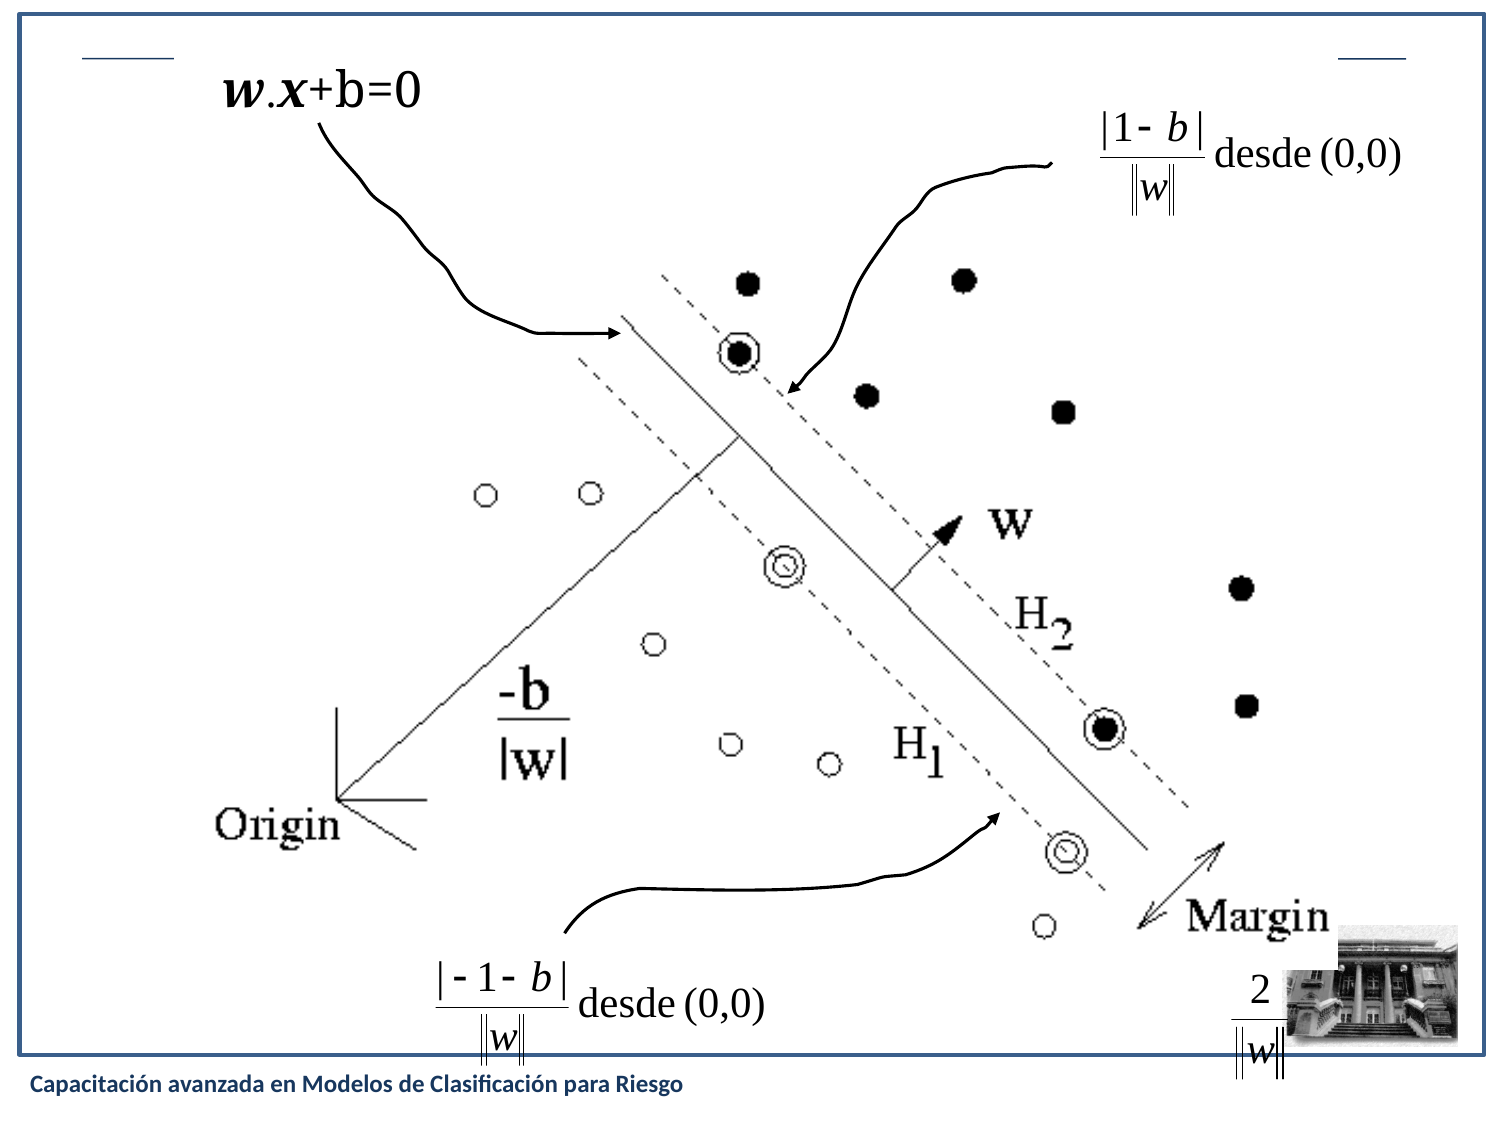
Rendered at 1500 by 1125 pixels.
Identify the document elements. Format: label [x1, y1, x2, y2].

text_box [1224, 962, 1297, 1088]
text_box [1092, 99, 1409, 226]
text_box [428, 949, 773, 1076]
picture [174, 37, 1458, 1047]
